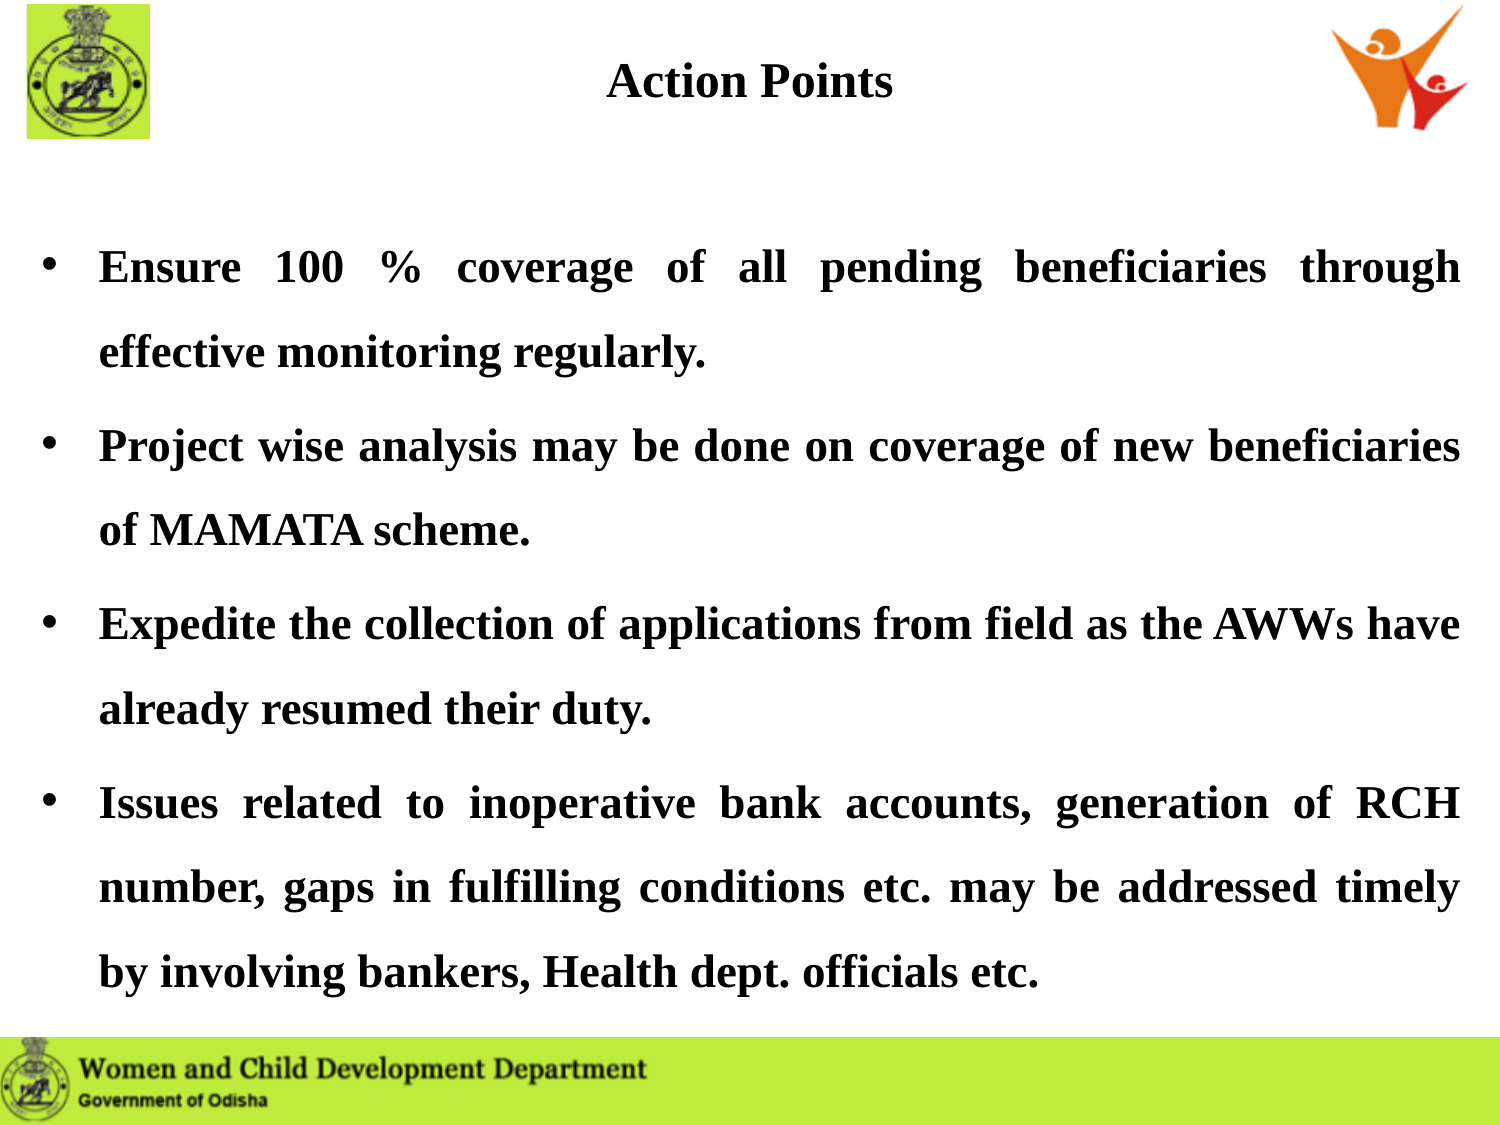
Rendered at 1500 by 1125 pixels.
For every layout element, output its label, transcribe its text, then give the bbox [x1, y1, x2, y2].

picture [0, 1037, 1500, 1125]
picture [26, 3, 151, 139]
title Action Points [152, 12, 1325, 143]
picture [1328, 1, 1478, 138]
list Ensure 100 % coverage of all pending beneficiaries through effective monitoring regularly. Project wise analysis may be done on coverage of new beneficiaries of MAMATA scheme. Expedite the collection of applications from field as the AWWs have already resumed their duty. Issues related to inoperative bank accounts, generation of RCH number, gaps in fulfilling conditions etc. may be addressed timely by involving bankers, Health dept. officials etc. [26, 200, 1478, 1005]
